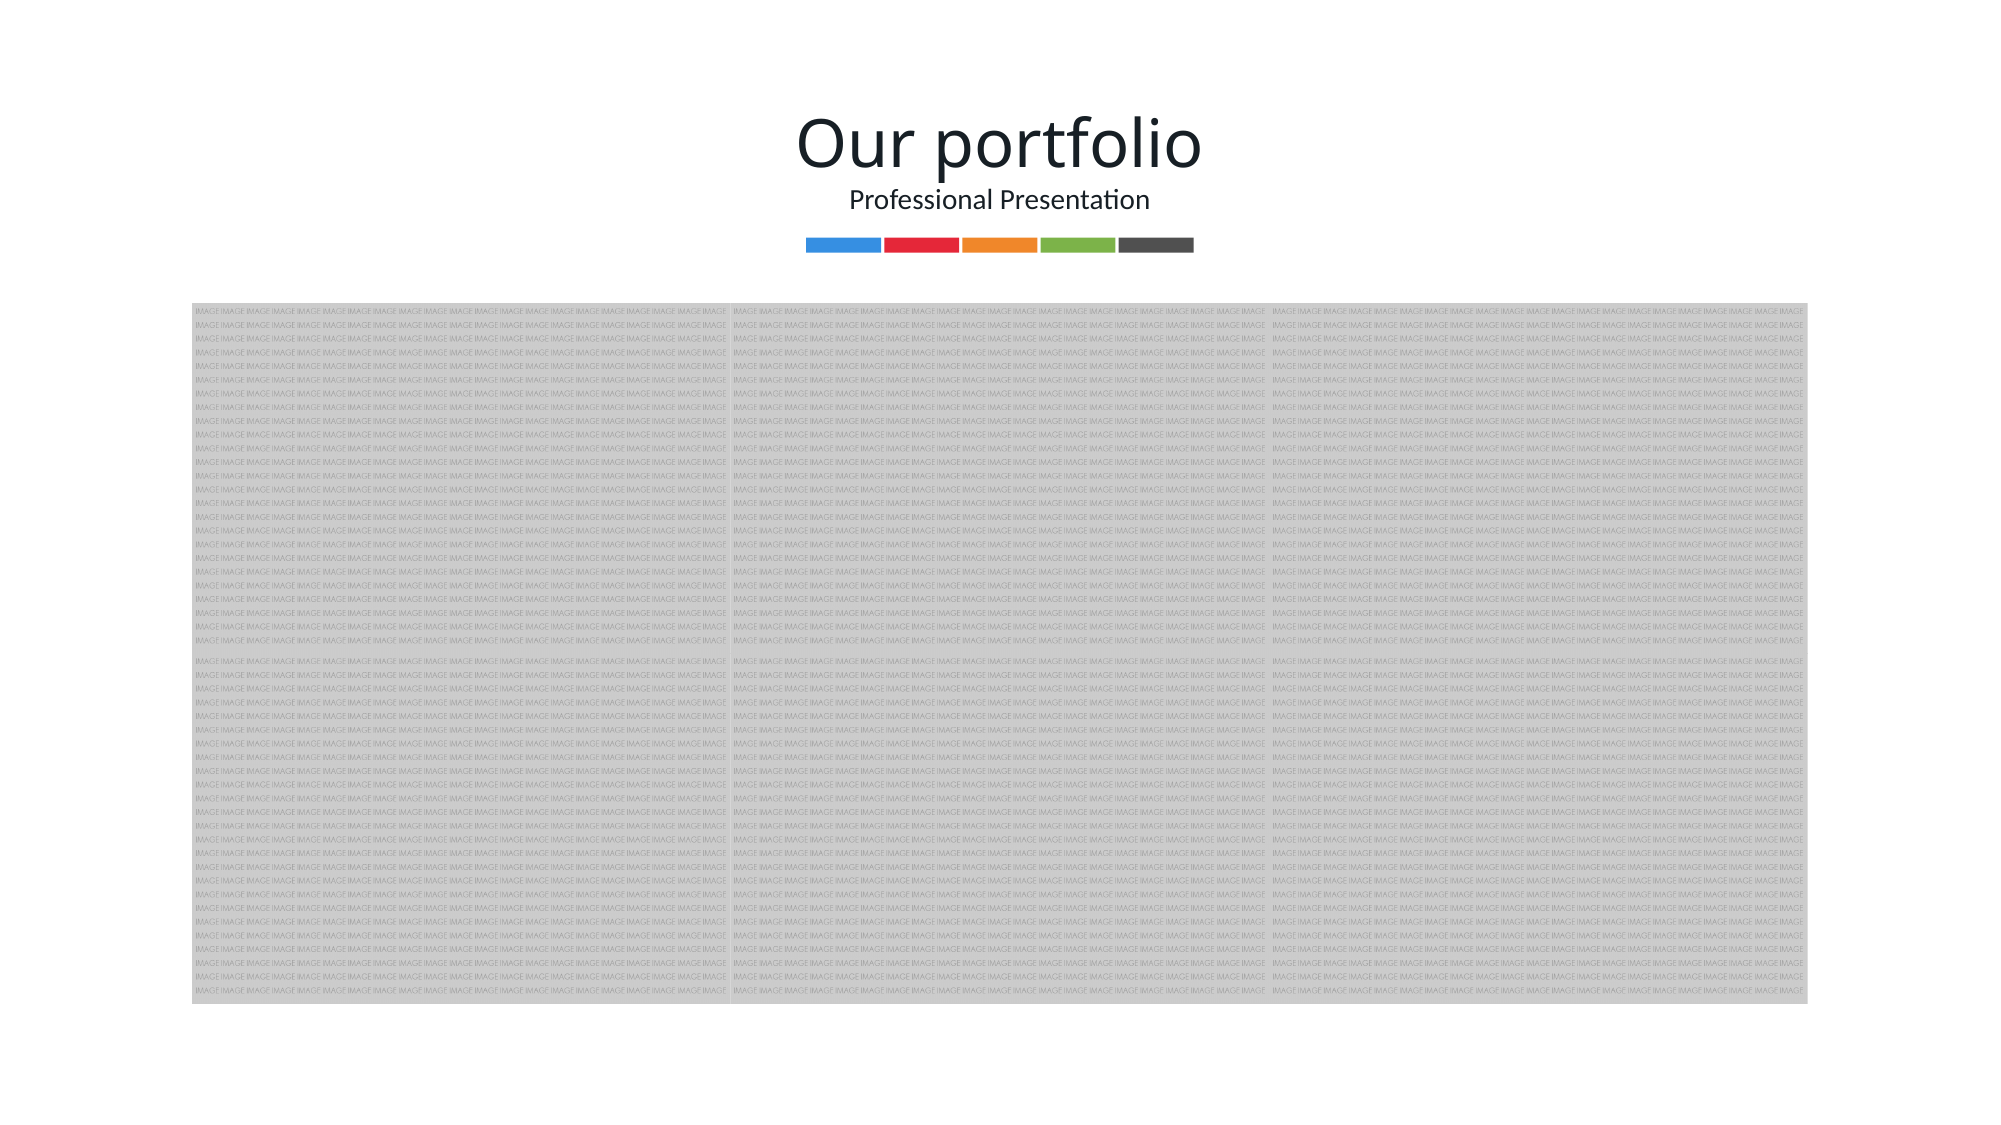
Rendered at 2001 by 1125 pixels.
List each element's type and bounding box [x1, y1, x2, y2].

text_box [0, 93, 2000, 253]
text_box [730, 653, 1268, 1005]
text_box [730, 303, 1268, 653]
text_box [191, 653, 730, 1005]
text_box [1268, 653, 1809, 1005]
text_box [191, 303, 730, 653]
text_box [1268, 303, 1809, 653]
